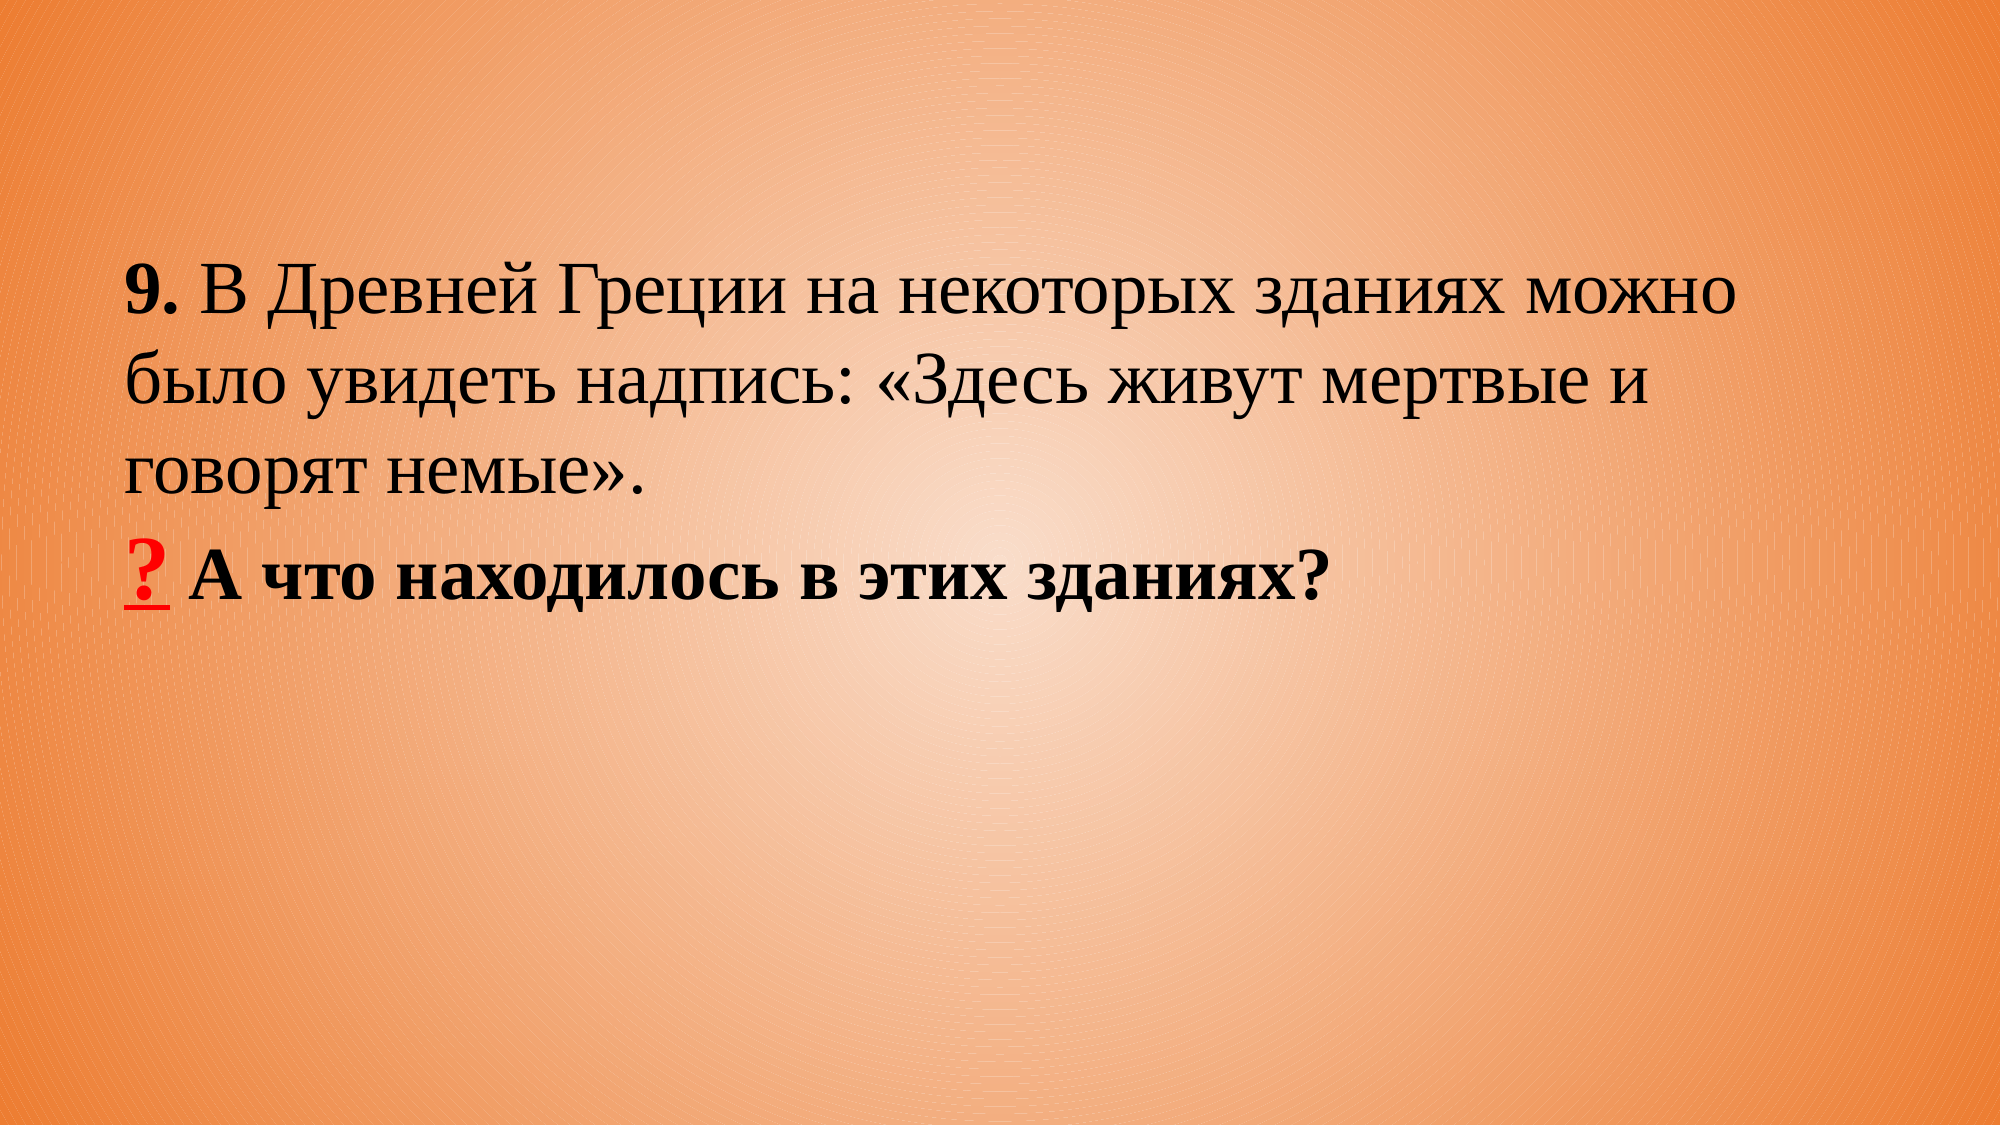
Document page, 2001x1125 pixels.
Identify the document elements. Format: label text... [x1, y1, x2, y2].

text_box 9. В Древней Греции на некоторых зданиях можно было увидеть надпись: «Здесь живут мертвые и говорят немые». ? А что находилось в этих зданиях? [109, 230, 1851, 626]
